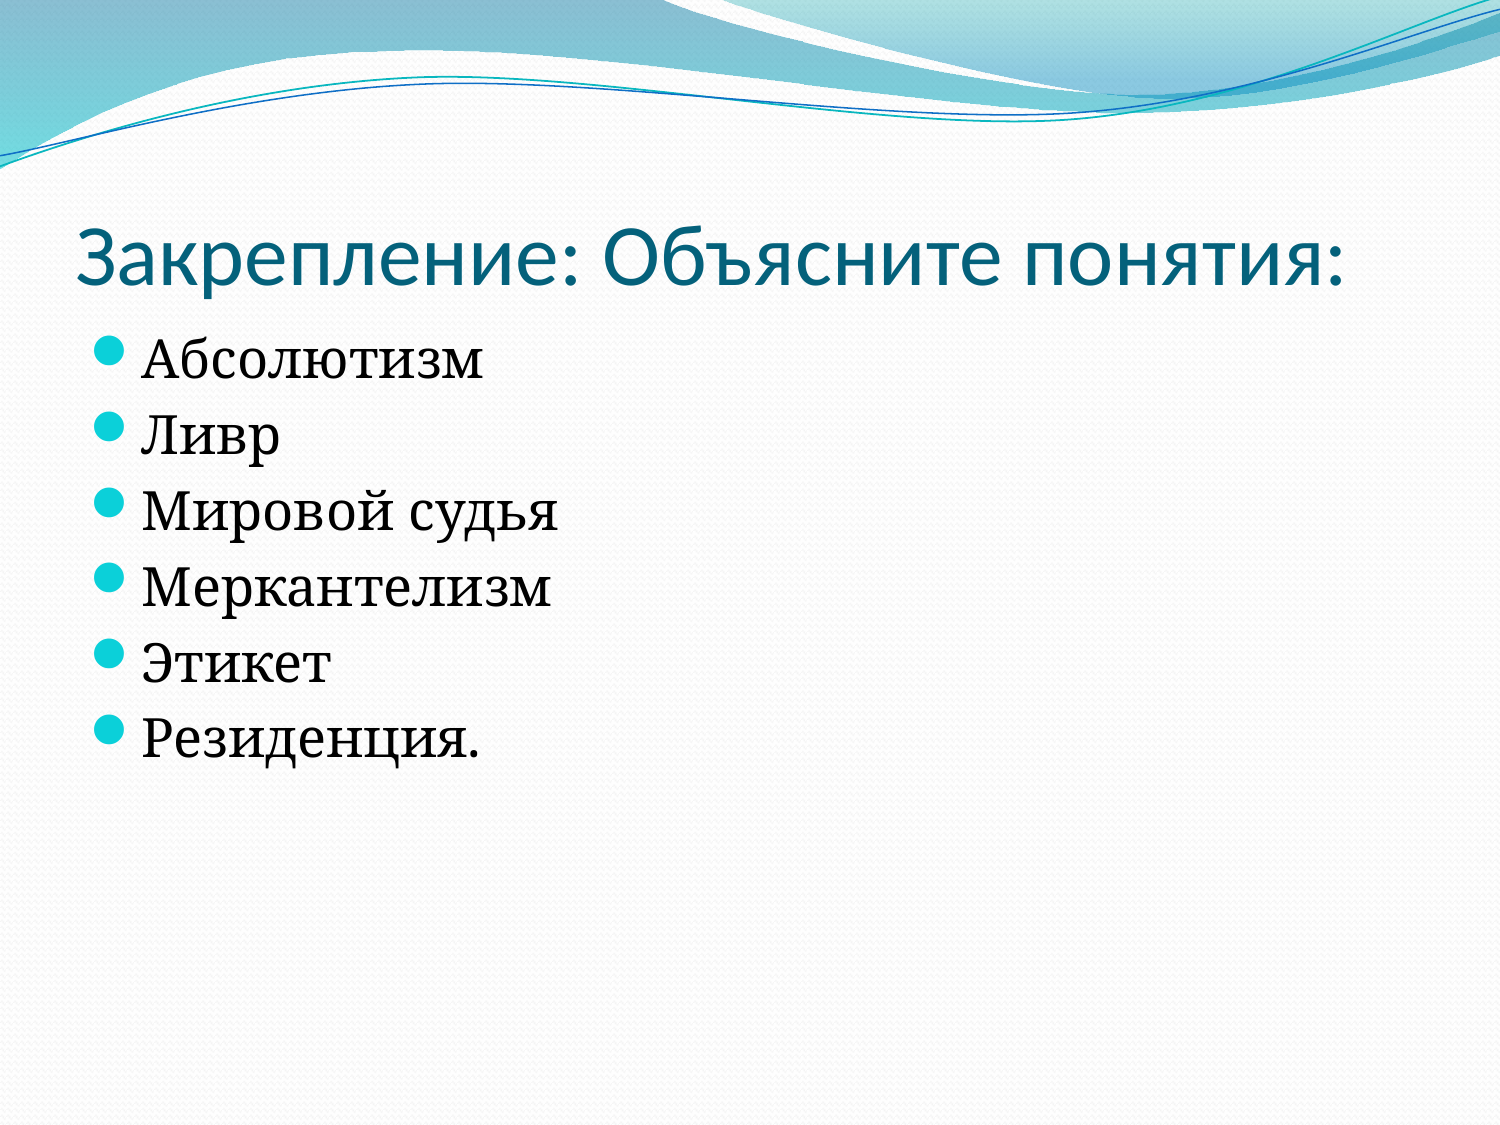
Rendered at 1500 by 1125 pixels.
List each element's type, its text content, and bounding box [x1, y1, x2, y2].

title Закрепление: Объясните понятия: [75, 115, 1425, 303]
list Абсолютизм Ливр Мировой судья Меркантелизм Этикет Резиденция. [75, 317, 1425, 1038]
